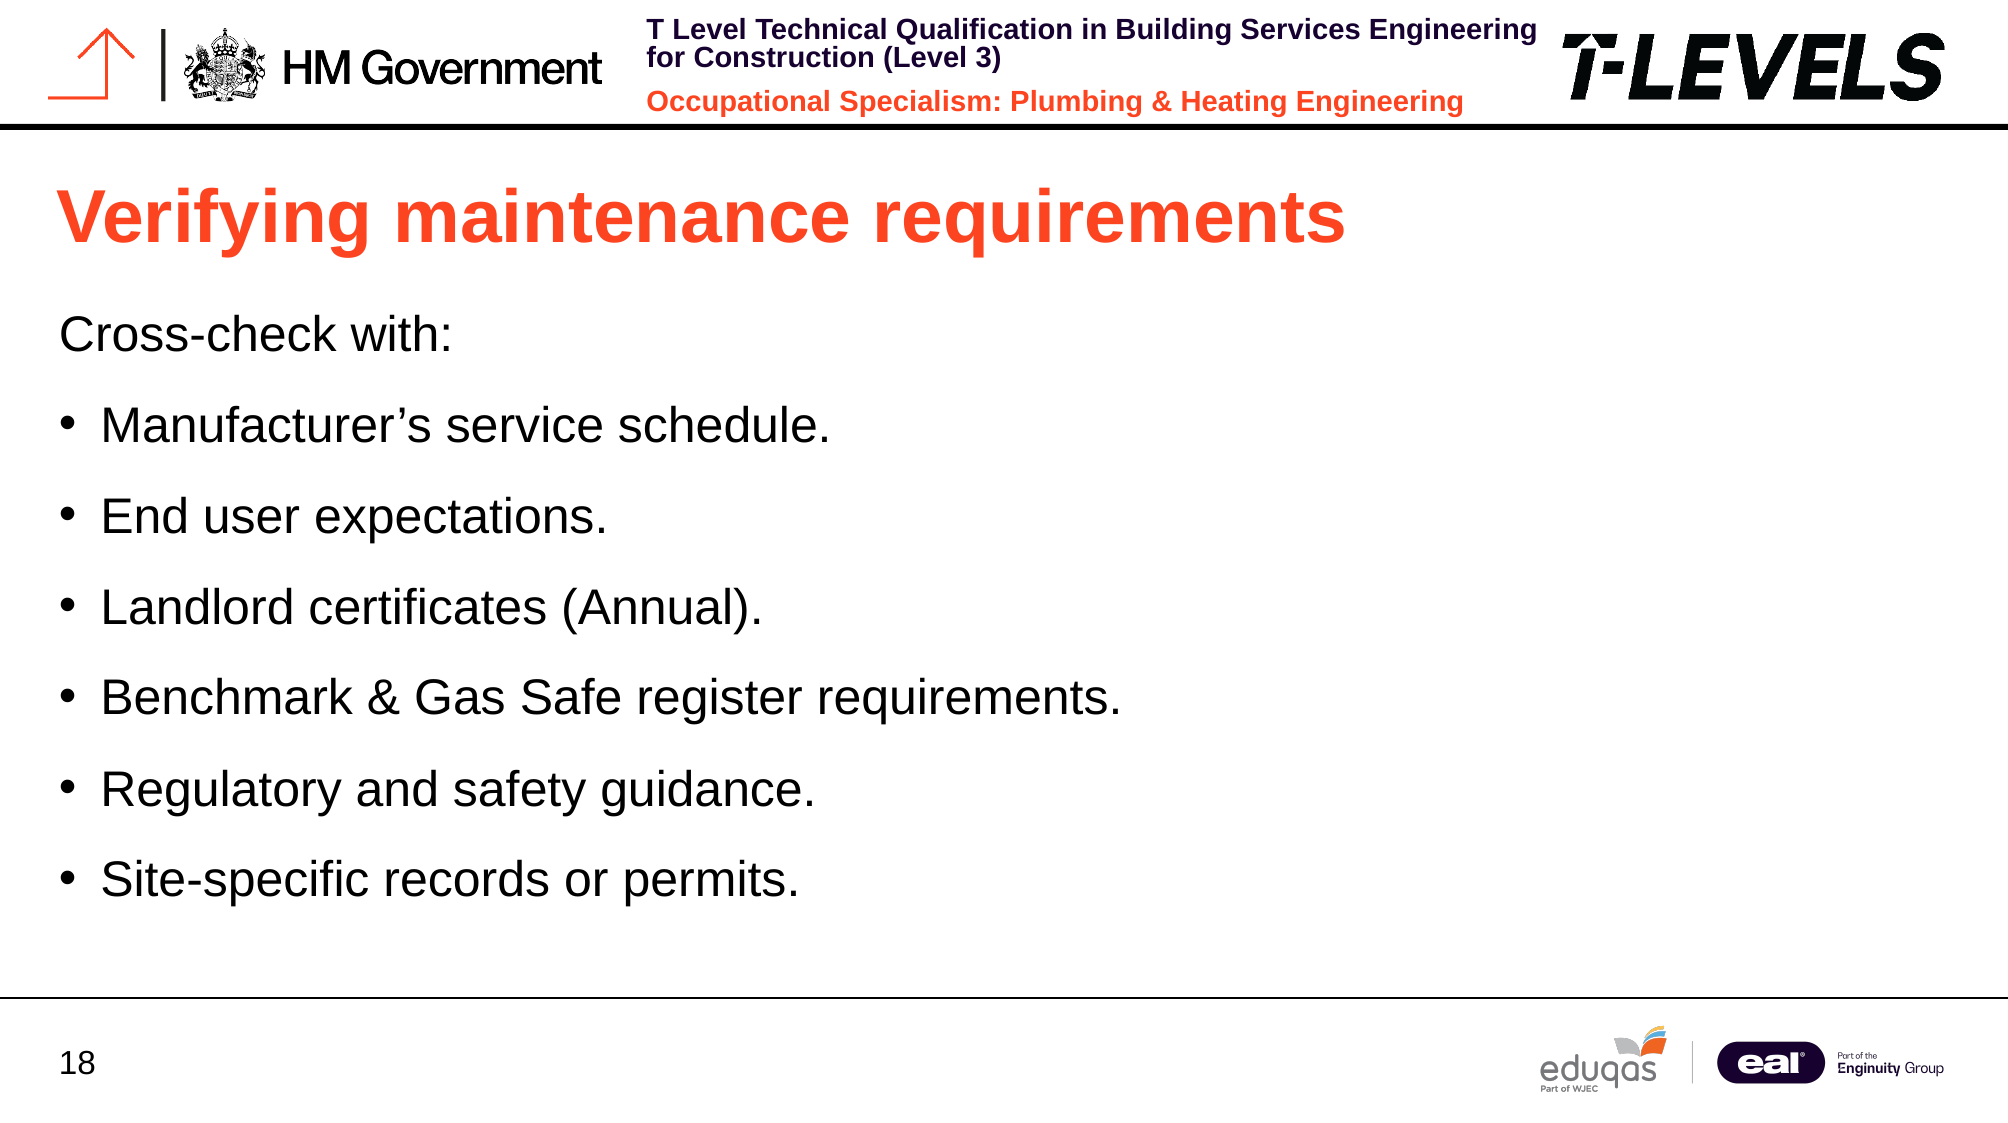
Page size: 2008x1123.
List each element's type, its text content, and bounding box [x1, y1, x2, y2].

list Cross-check with: Manufacturer’s service schedule. End user expectations. Landlord certificates (Annual). Benchmark & Gas Safe register requirements. Regulatory and safety guidance. Site-specific records or permits. [59, 295, 1949, 962]
picture [161, 28, 602, 102]
picture [1543, 25, 1964, 108]
picture [43, 27, 141, 100]
picture [1535, 1021, 1949, 1097]
title Verifying maintenance requirements [41, 111, 1949, 314]
